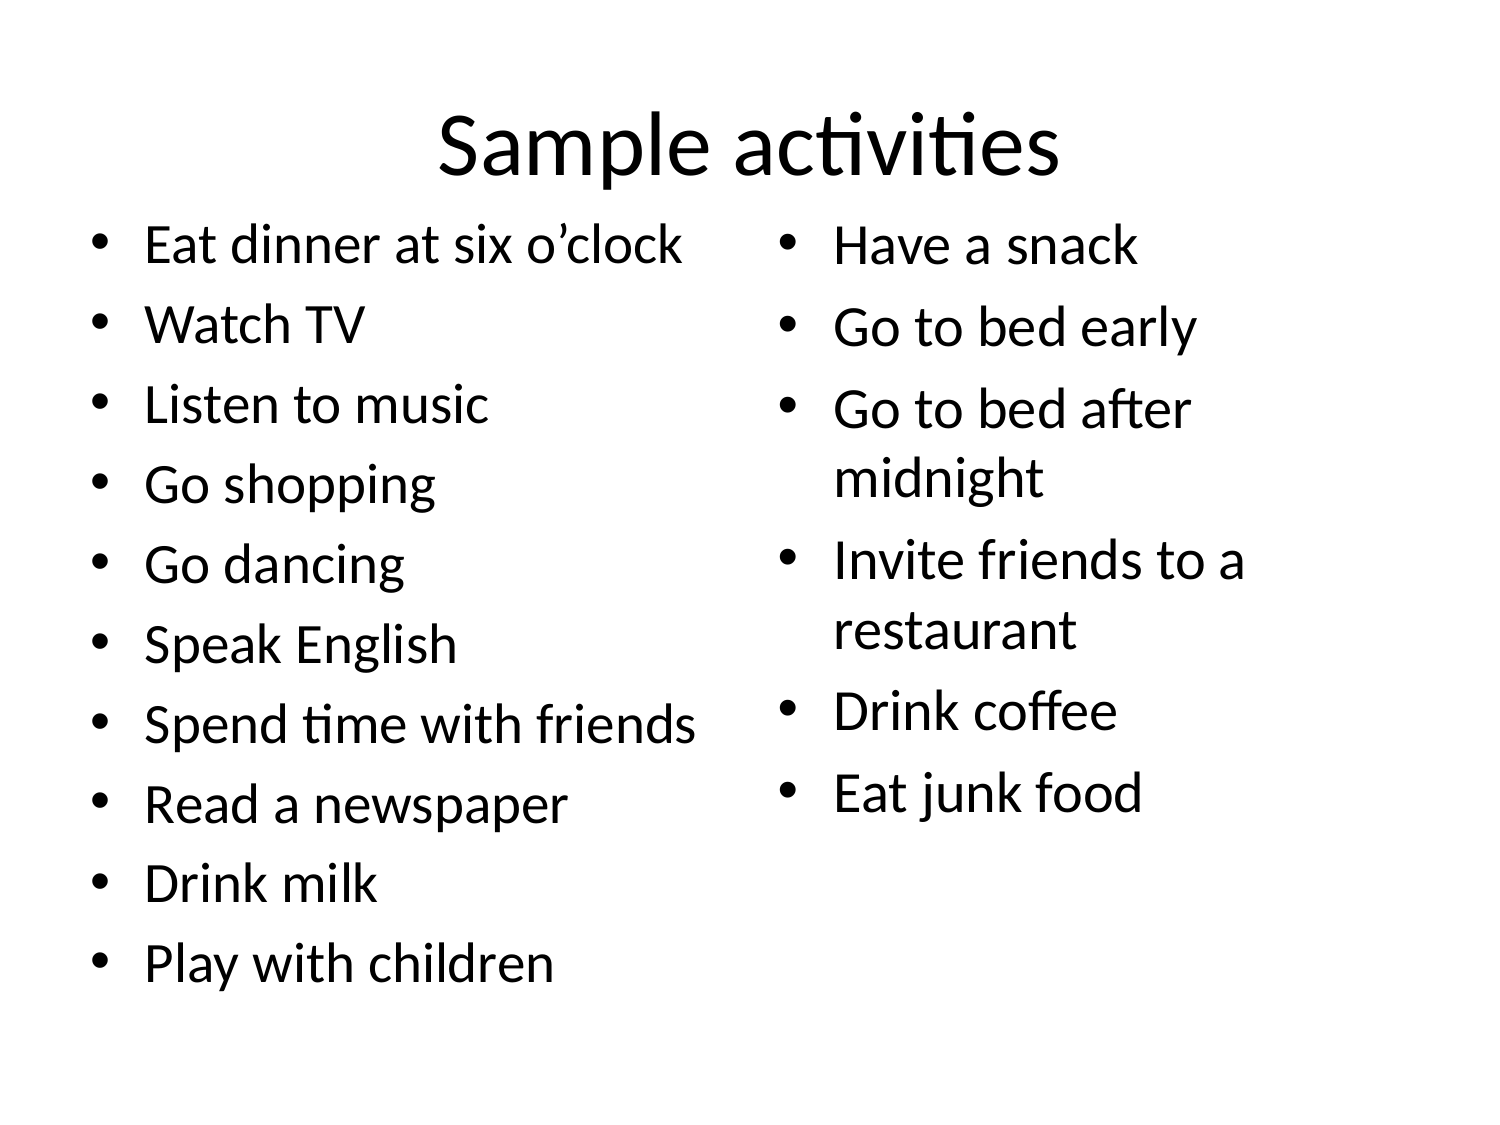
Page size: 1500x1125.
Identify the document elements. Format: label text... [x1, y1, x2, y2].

title Sample activities [75, 45, 1425, 233]
list Eat dinner at six o’clock Watch TV Listen to music Go shopping Go dancing Speak English Spend time with friends Read a newspaper Drink milk Play with children [75, 199, 738, 1005]
list Have a snack Go to bed early Go to bed after midnight Invite friends to a restaurant Drink coffee Eat junk food [762, 199, 1425, 1005]
